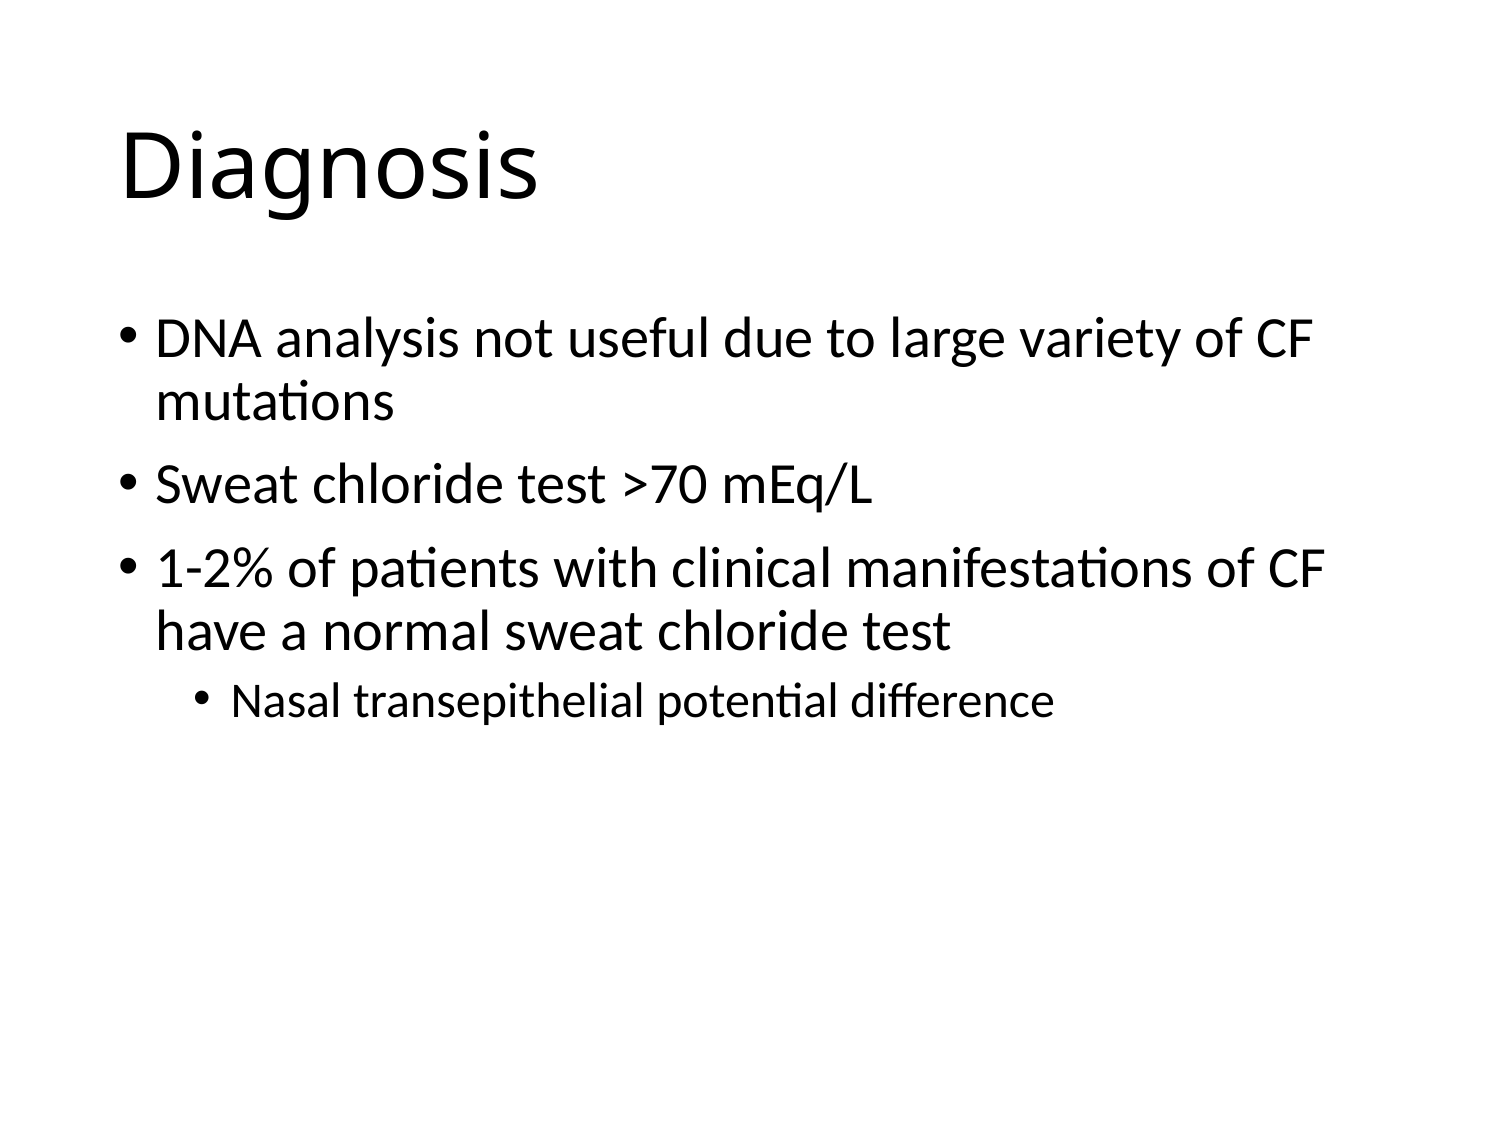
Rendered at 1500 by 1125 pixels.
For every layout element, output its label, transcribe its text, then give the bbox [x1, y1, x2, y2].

title Diagnosis [103, 59, 1397, 278]
list DNA analysis not useful due to large variety of CF mutations Sweat chloride test >70 mEq/L 1-2% of patients with clinical manifestations of CF have a normal sweat chloride test Nasal transepithelial potential difference [103, 299, 1397, 1014]
